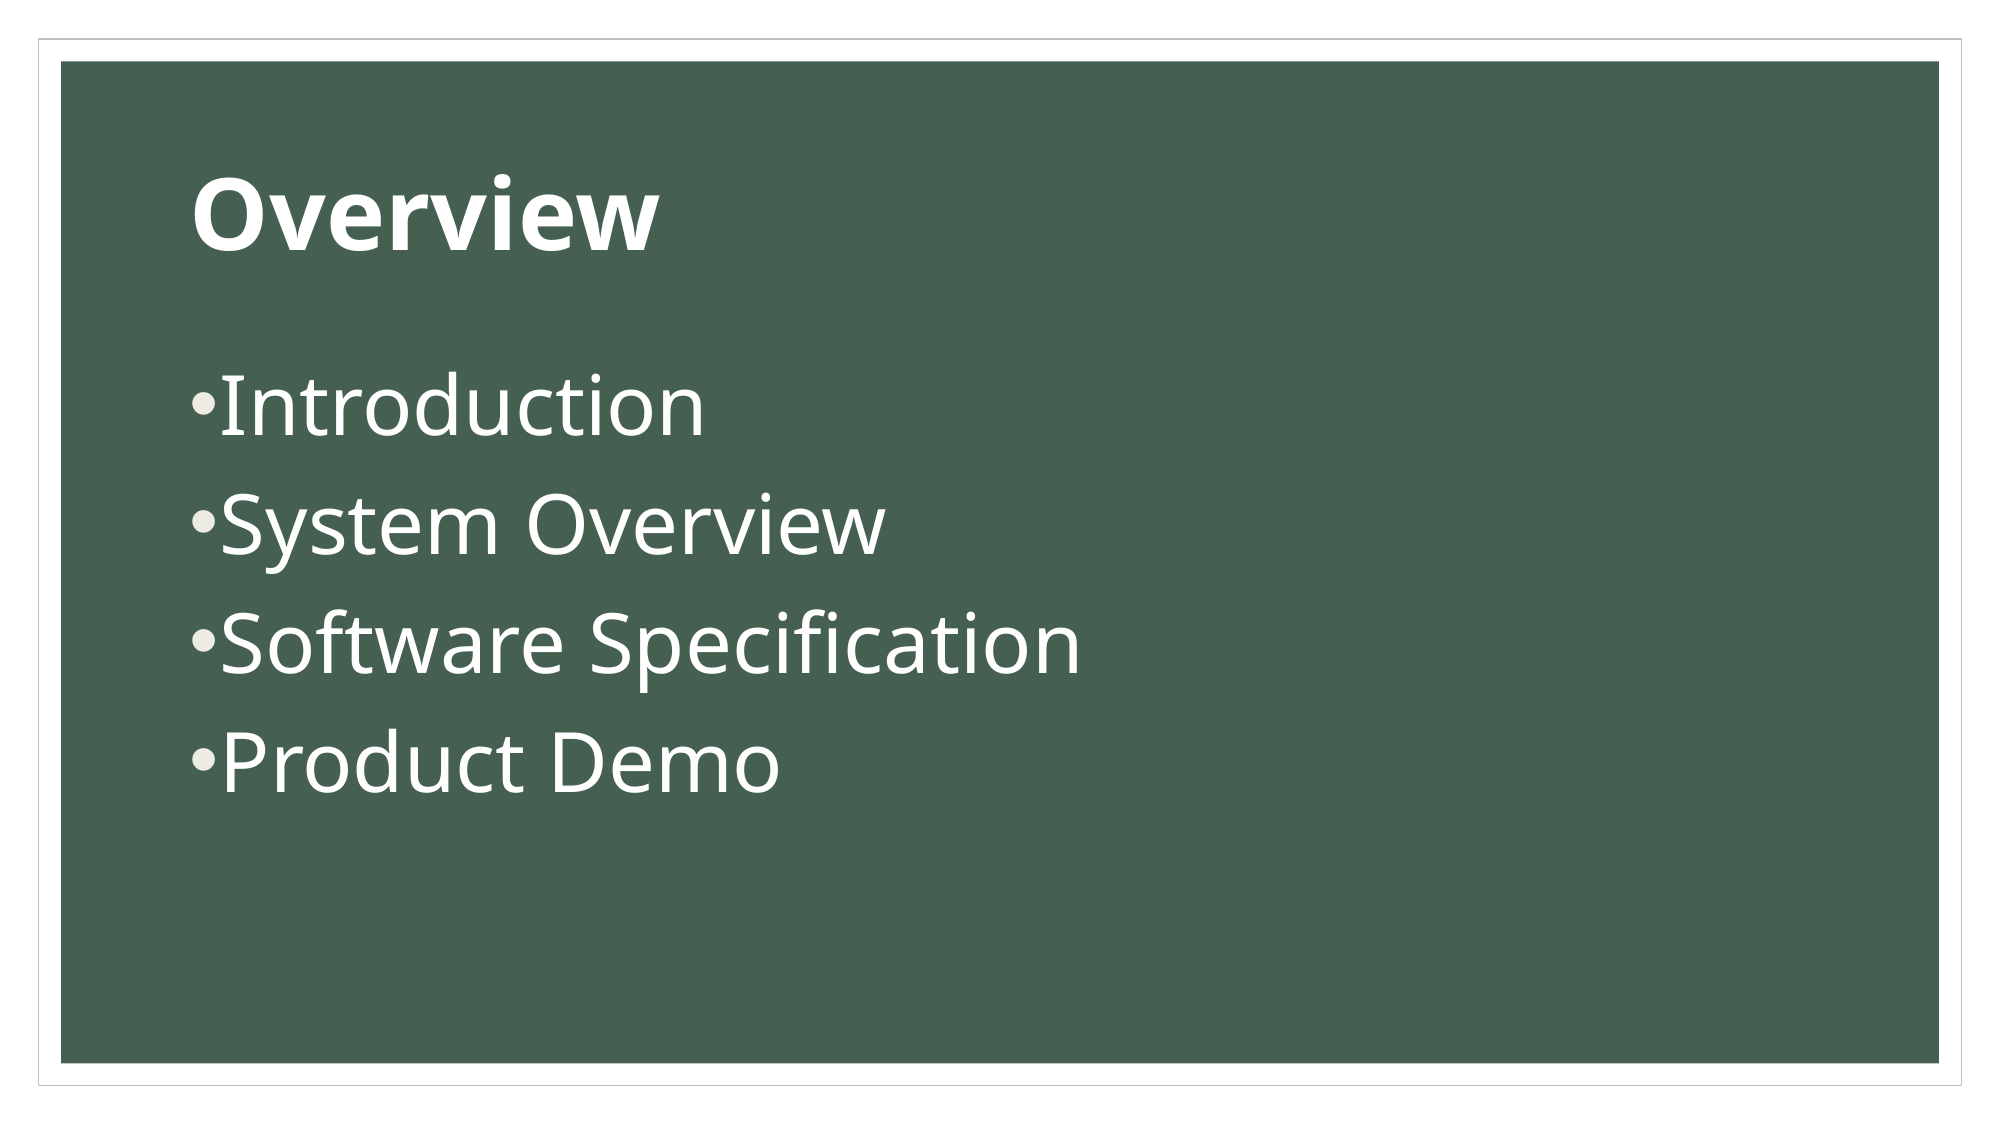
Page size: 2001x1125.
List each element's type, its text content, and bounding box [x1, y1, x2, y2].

title Overview [174, 105, 1825, 331]
list Introduction System Overview Software Specification Product Demo [174, 345, 1825, 990]
